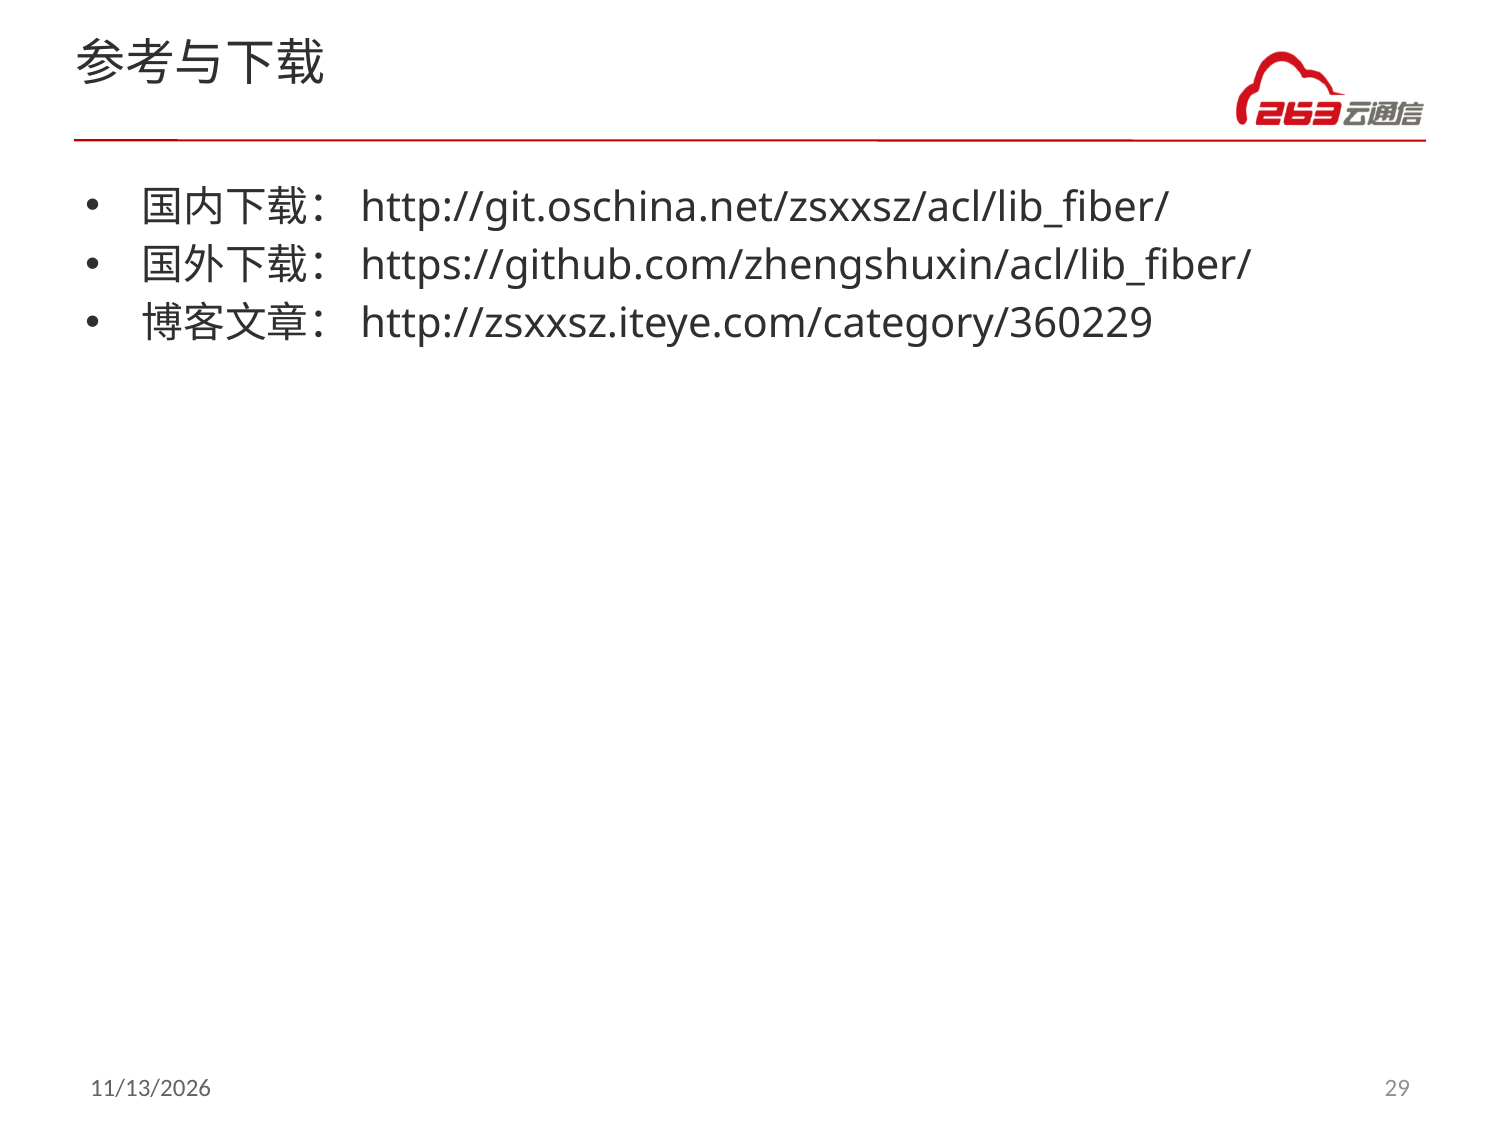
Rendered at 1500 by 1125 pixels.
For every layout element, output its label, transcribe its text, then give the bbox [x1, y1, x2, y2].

list 国内下载：http://git.oschina.net/zsxxsz/acl/lib_fiber/ 国外下载：https://github.com/zhengshuxin/acl/lib_fiber/ 博客文章：http://zsxxsz.iteye.com/category/360229 [70, 171, 1421, 1016]
picture [1230, 37, 1430, 141]
title 参考与下载 [75, 30, 1235, 136]
